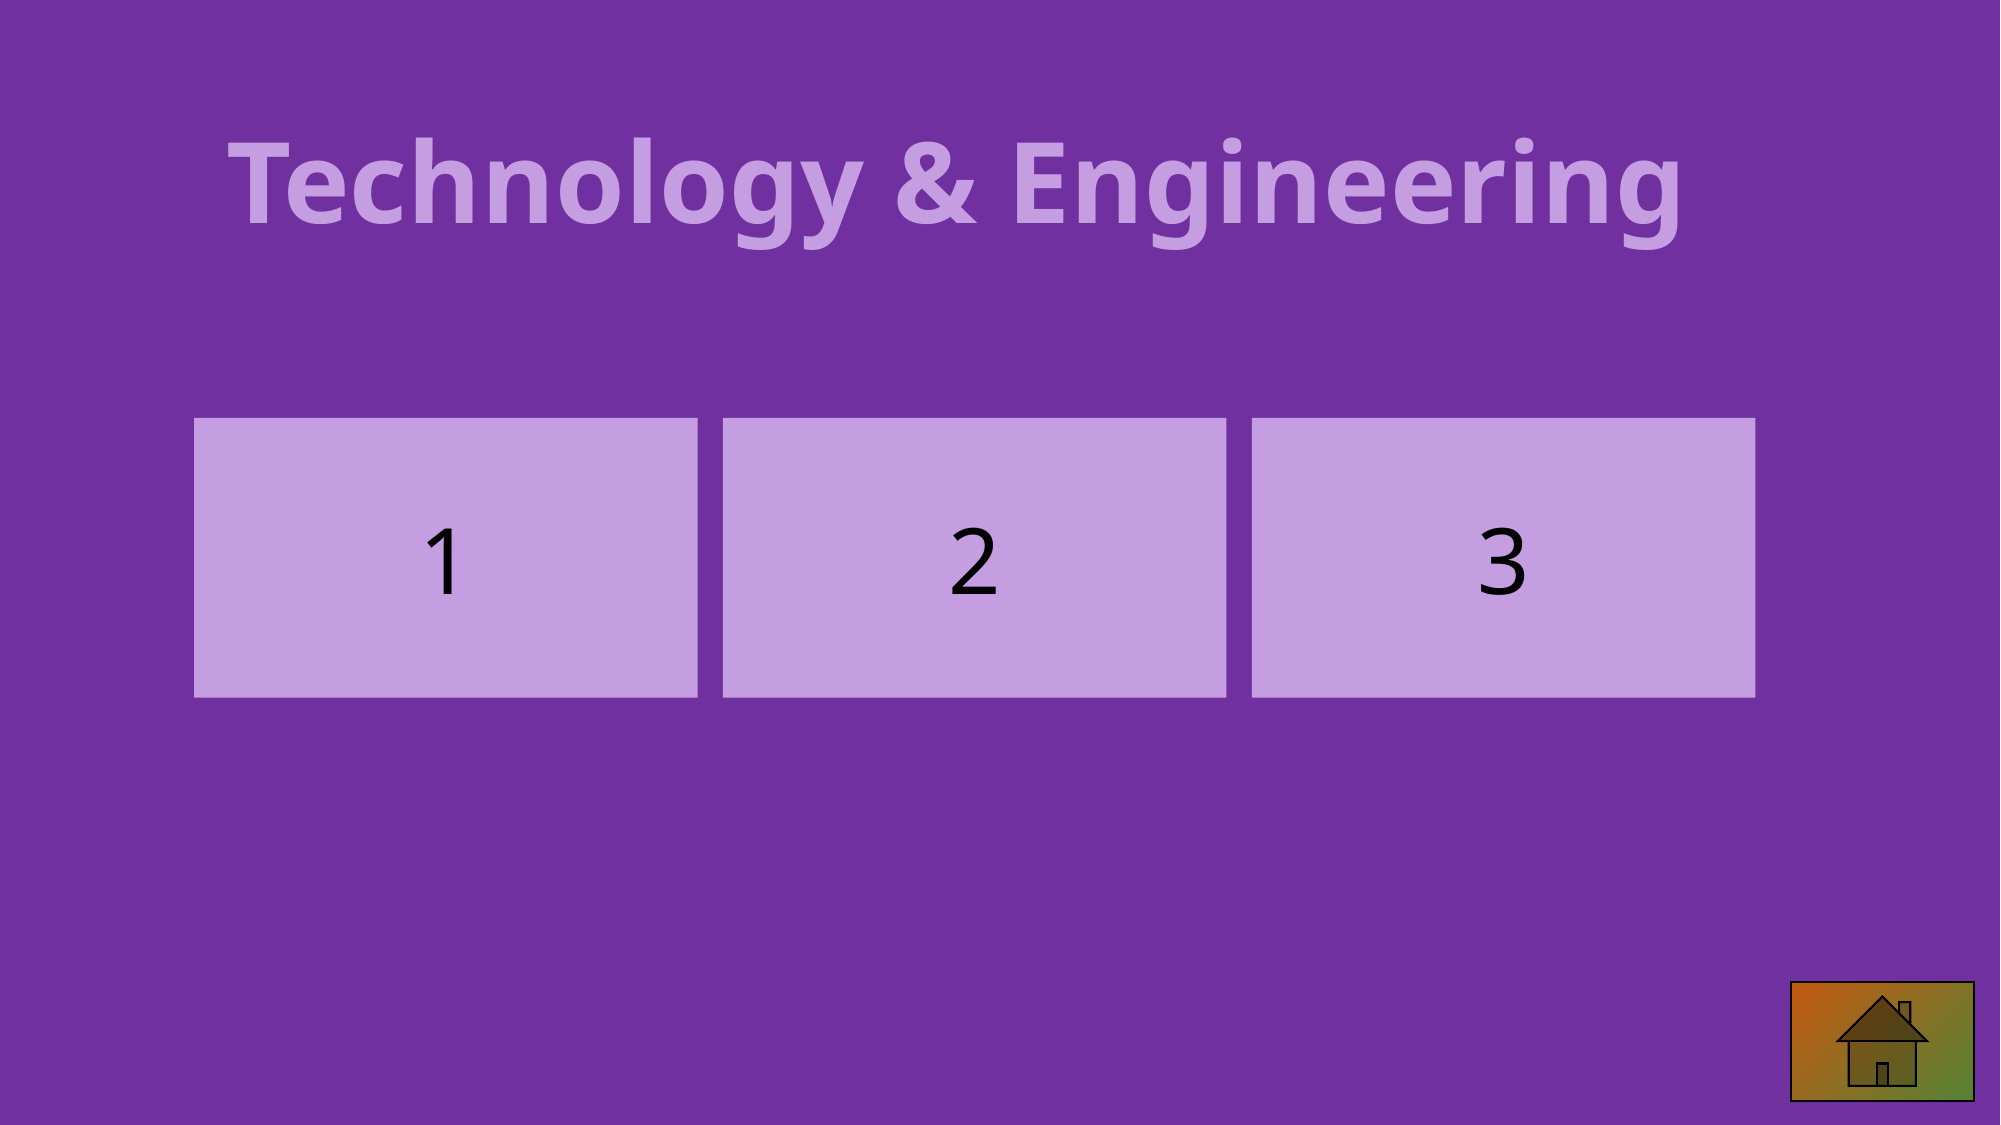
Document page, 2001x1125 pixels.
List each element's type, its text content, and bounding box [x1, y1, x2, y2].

text_box 3 [1251, 417, 1756, 699]
text_box [1790, 981, 1975, 1102]
text_box 1 [193, 417, 699, 699]
text_box 2 [722, 417, 1227, 699]
text_box Technology & Engineering [211, 103, 1703, 254]
